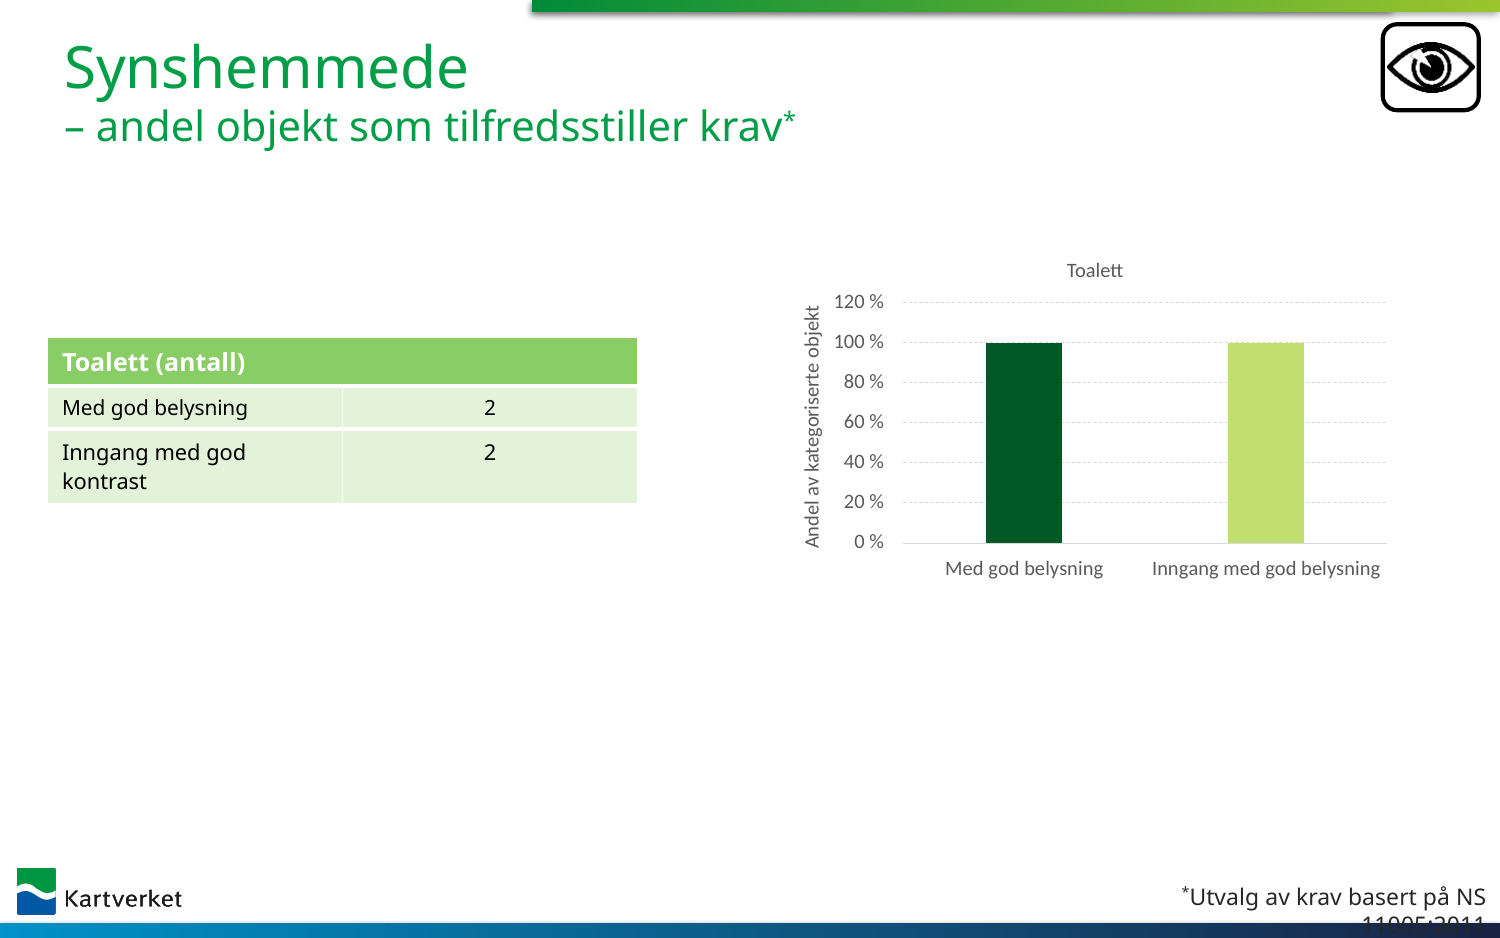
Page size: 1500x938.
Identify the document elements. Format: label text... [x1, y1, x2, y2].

picture [791, 249, 1400, 589]
table_cell 2 [343, 388, 637, 427]
table_cell Med god belysning [48, 388, 342, 427]
table_header Toalett (antall) [48, 338, 637, 384]
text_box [1382, 24, 1480, 111]
text_box *Utvalg av krav basert på NS 11005:2011 [1068, 873, 1500, 938]
table_cell Inngang med god kontrast [48, 431, 342, 503]
table_cell 2 [343, 431, 637, 503]
text_box Synshemmede – andel objekt som tilfredsstiller krav* [49, 24, 1431, 158]
